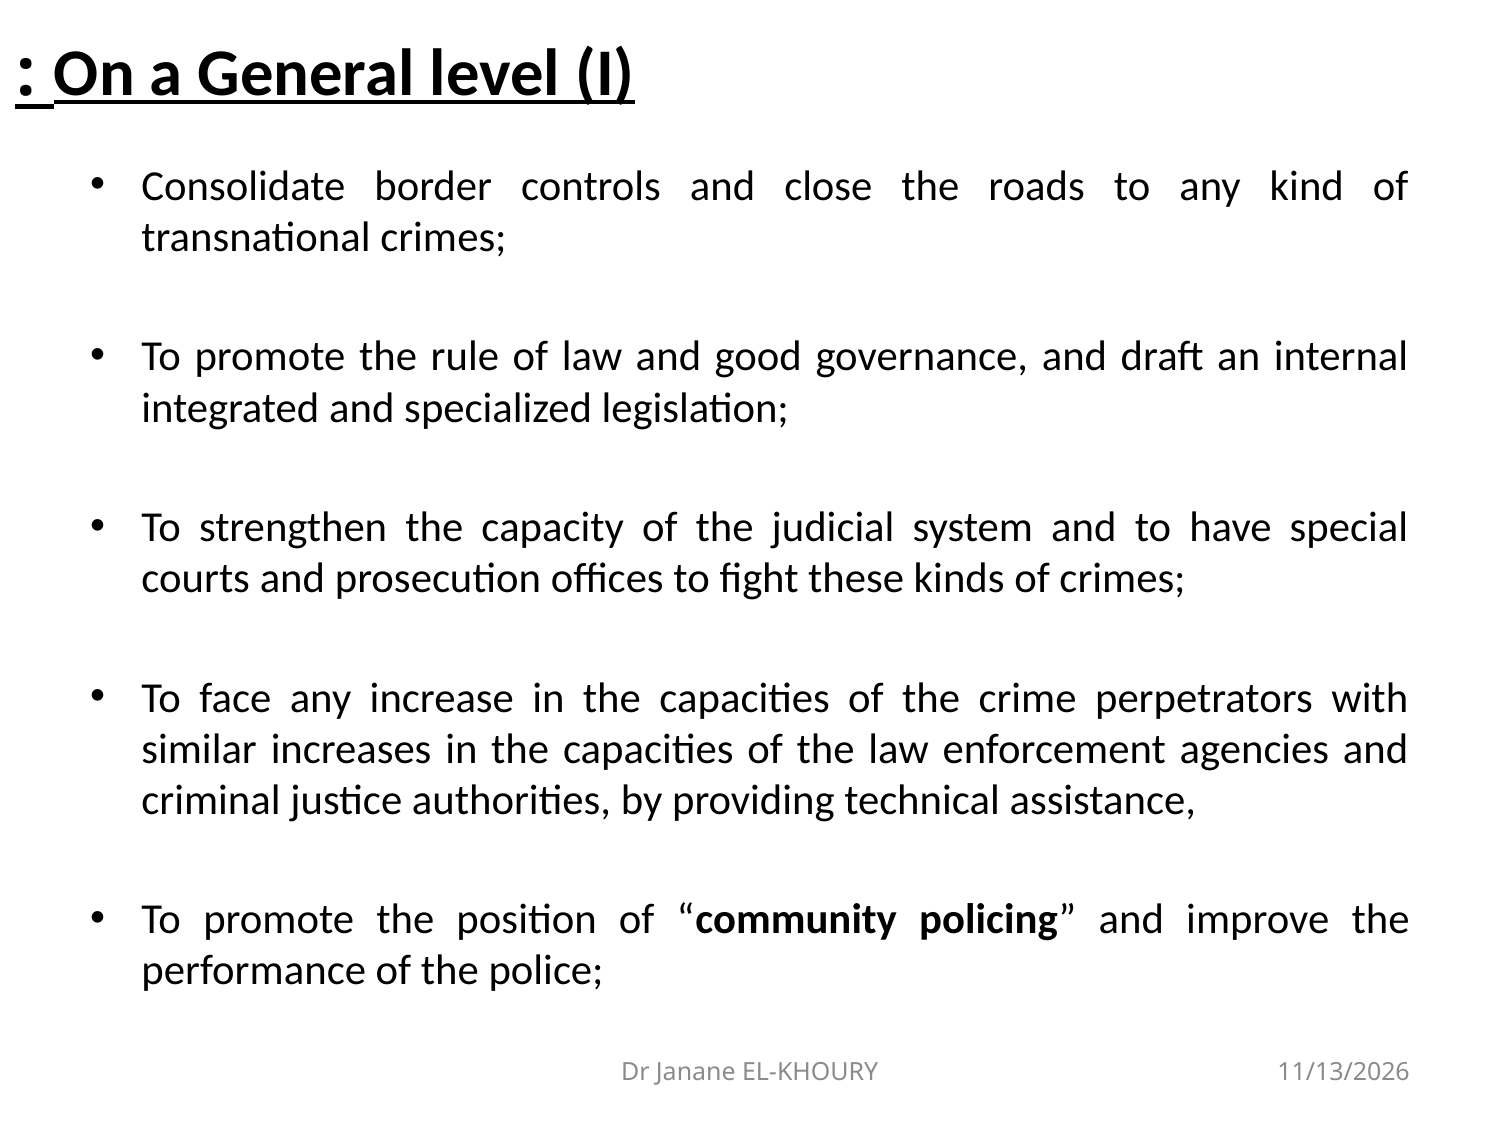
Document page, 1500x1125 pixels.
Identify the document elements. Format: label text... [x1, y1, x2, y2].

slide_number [1074, 1042, 1425, 1103]
footer Dr Janane EL-KHOURY [512, 1042, 988, 1103]
list Consolidate border controls and close the roads to any kind of transnational crimes; To promote the rule of law and good governance, and draft an internal integrated and specialized legislation; To strengthen the capacity of the judicial system and to have special courts and prosecution offices to fight these kinds of crimes; To face any increase in the capacities of the crime perpetrators with similar increases in the capacities of the law enforcement agencies and criminal justice authorities, by providing technical assistance, To promote the position of “community policing” and improve the performance of the police; [75, 149, 1425, 1005]
title On a General level (I) : [0, 0, 1350, 163]
